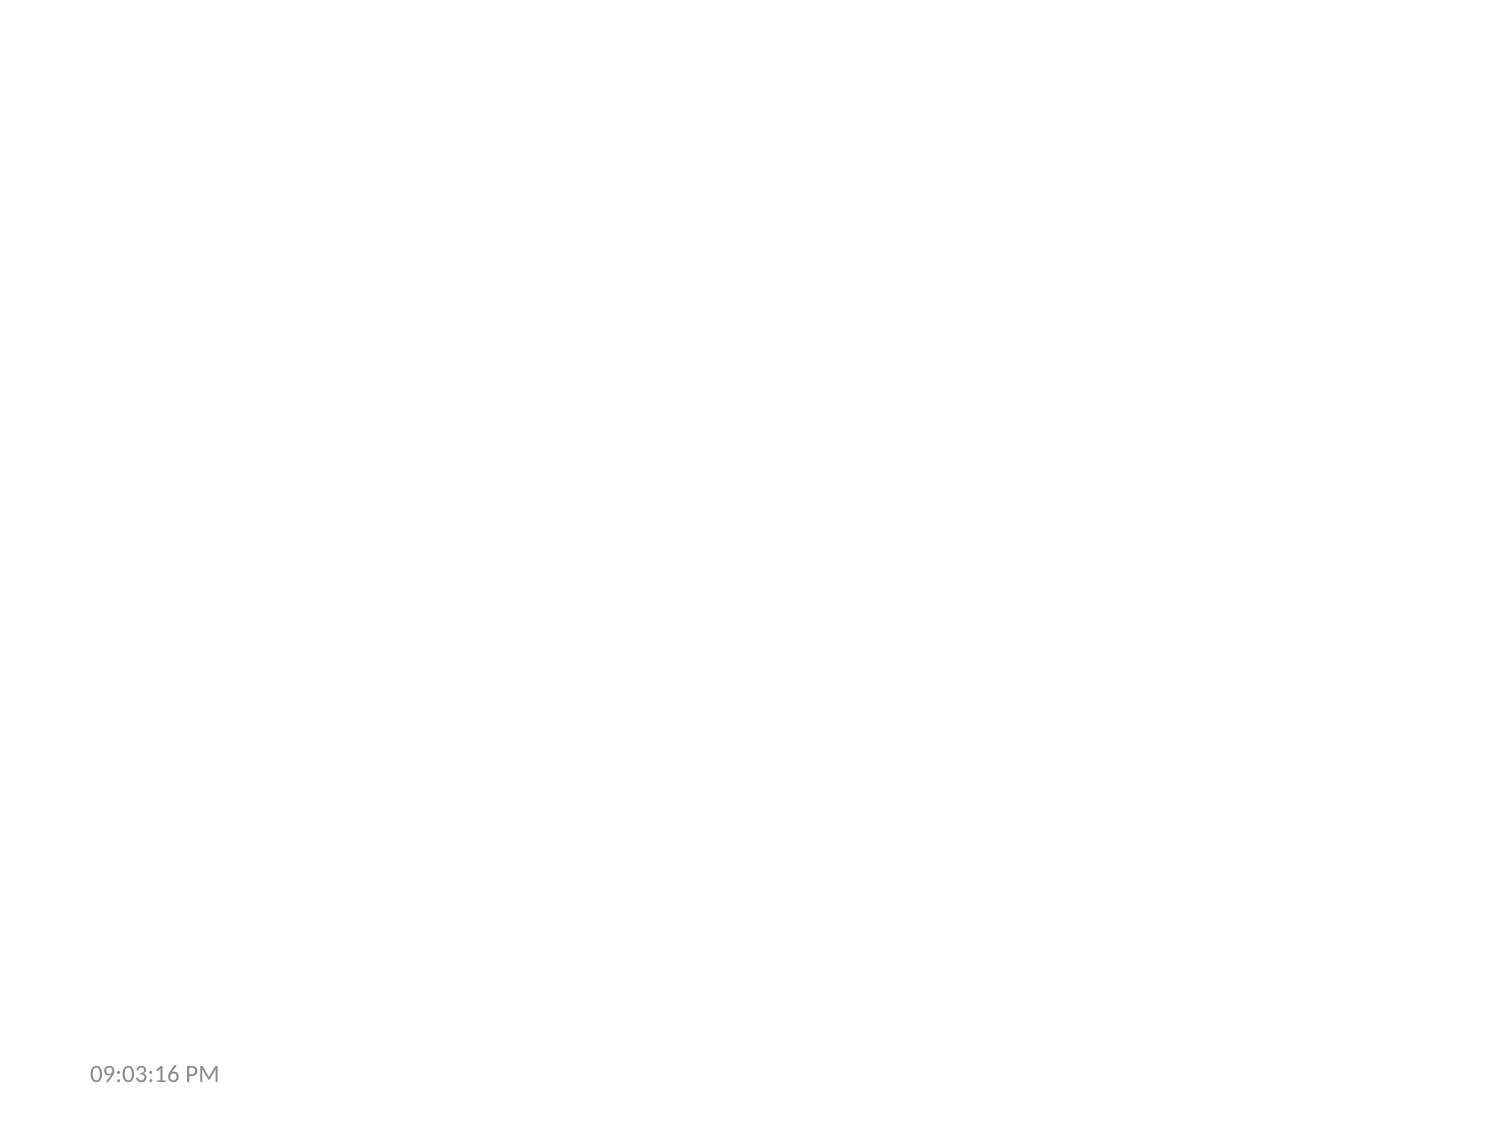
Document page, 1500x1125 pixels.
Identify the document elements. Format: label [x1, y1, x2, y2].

slide_number [75, 1042, 425, 1103]
